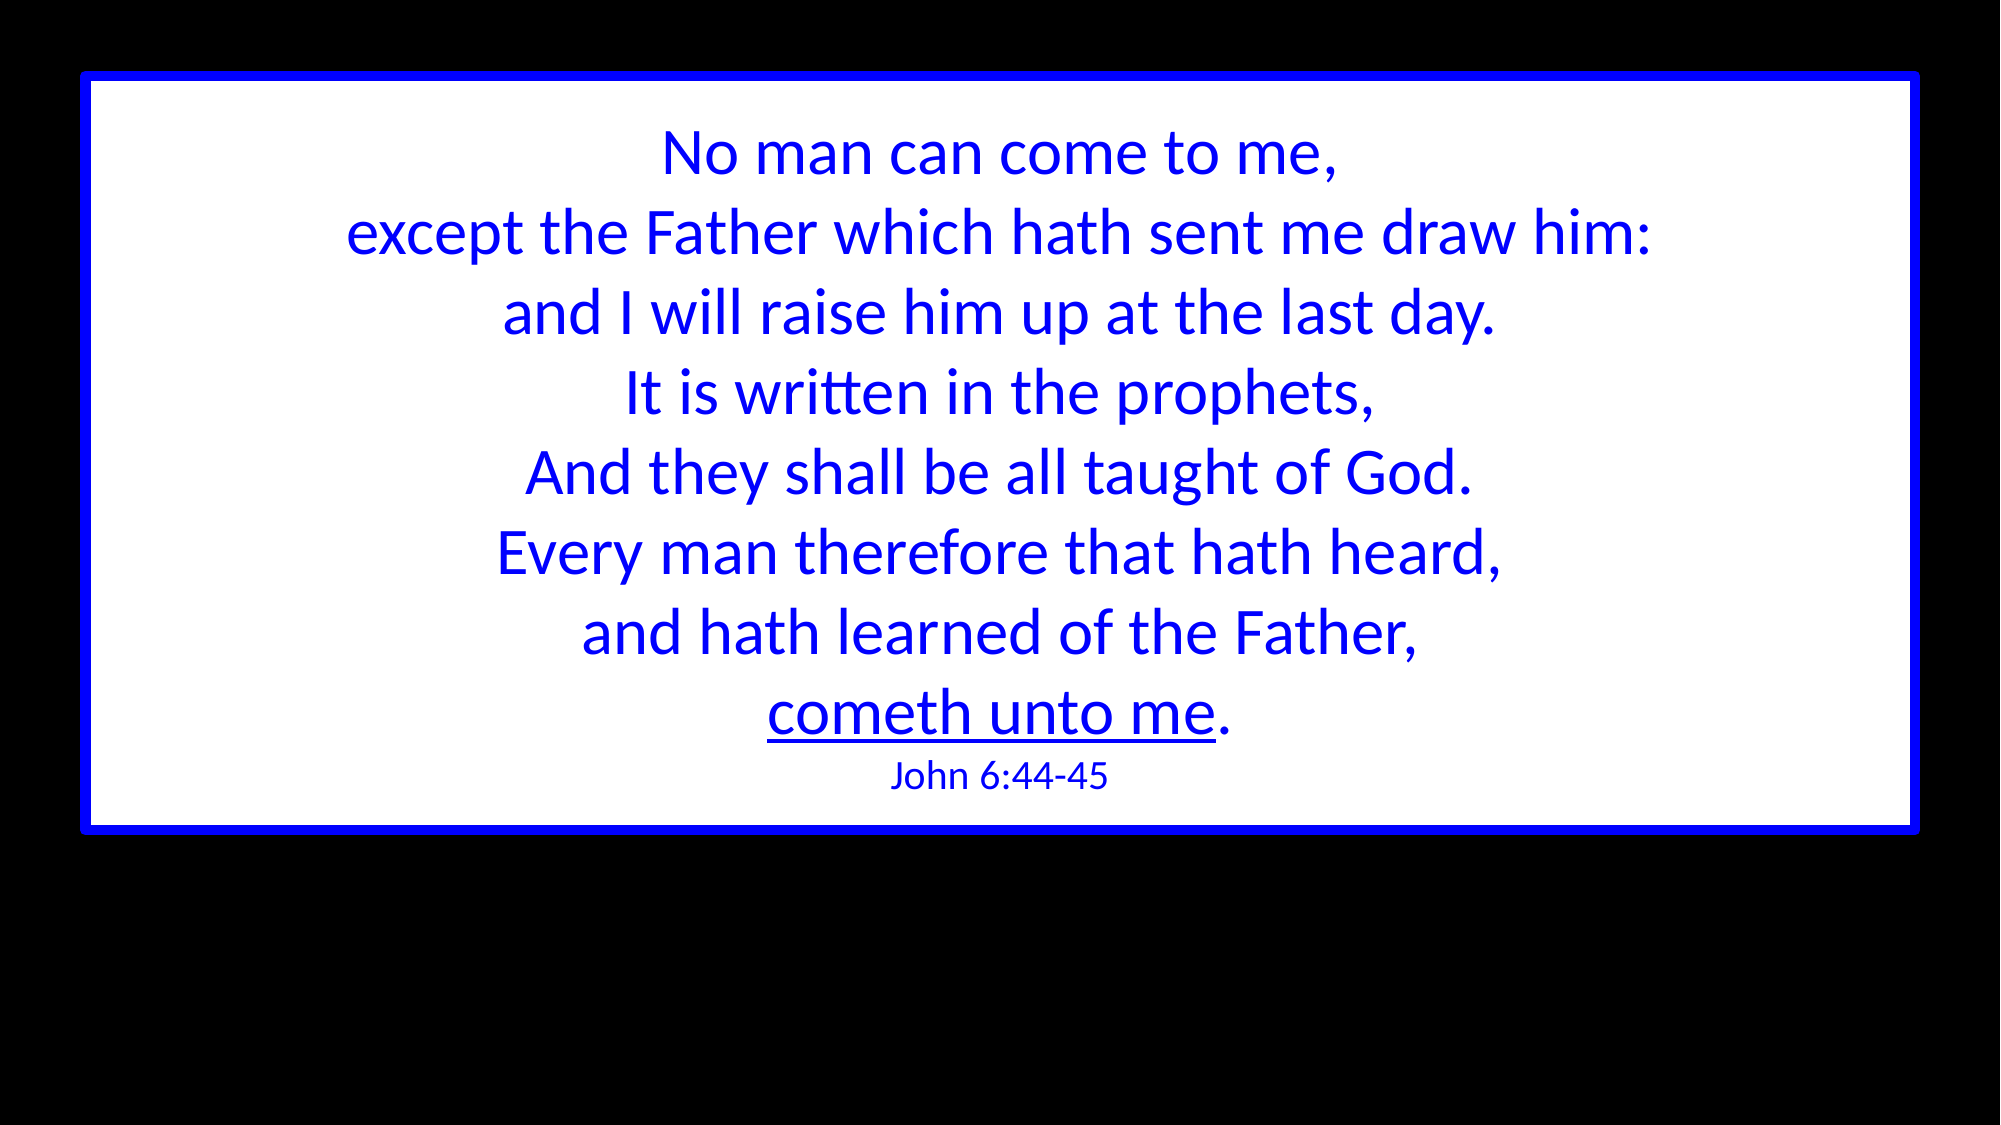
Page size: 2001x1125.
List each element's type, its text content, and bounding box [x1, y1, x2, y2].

text_box No man can come to me, except the Father which hath sent me draw him: and I will raise him up at the last day. It is written in the prophets, And they shall be all taught of God. Every man therefore that hath heard, and hath learned of the Father, cometh unto me. John 6:44-45 [85, 75, 1915, 831]
